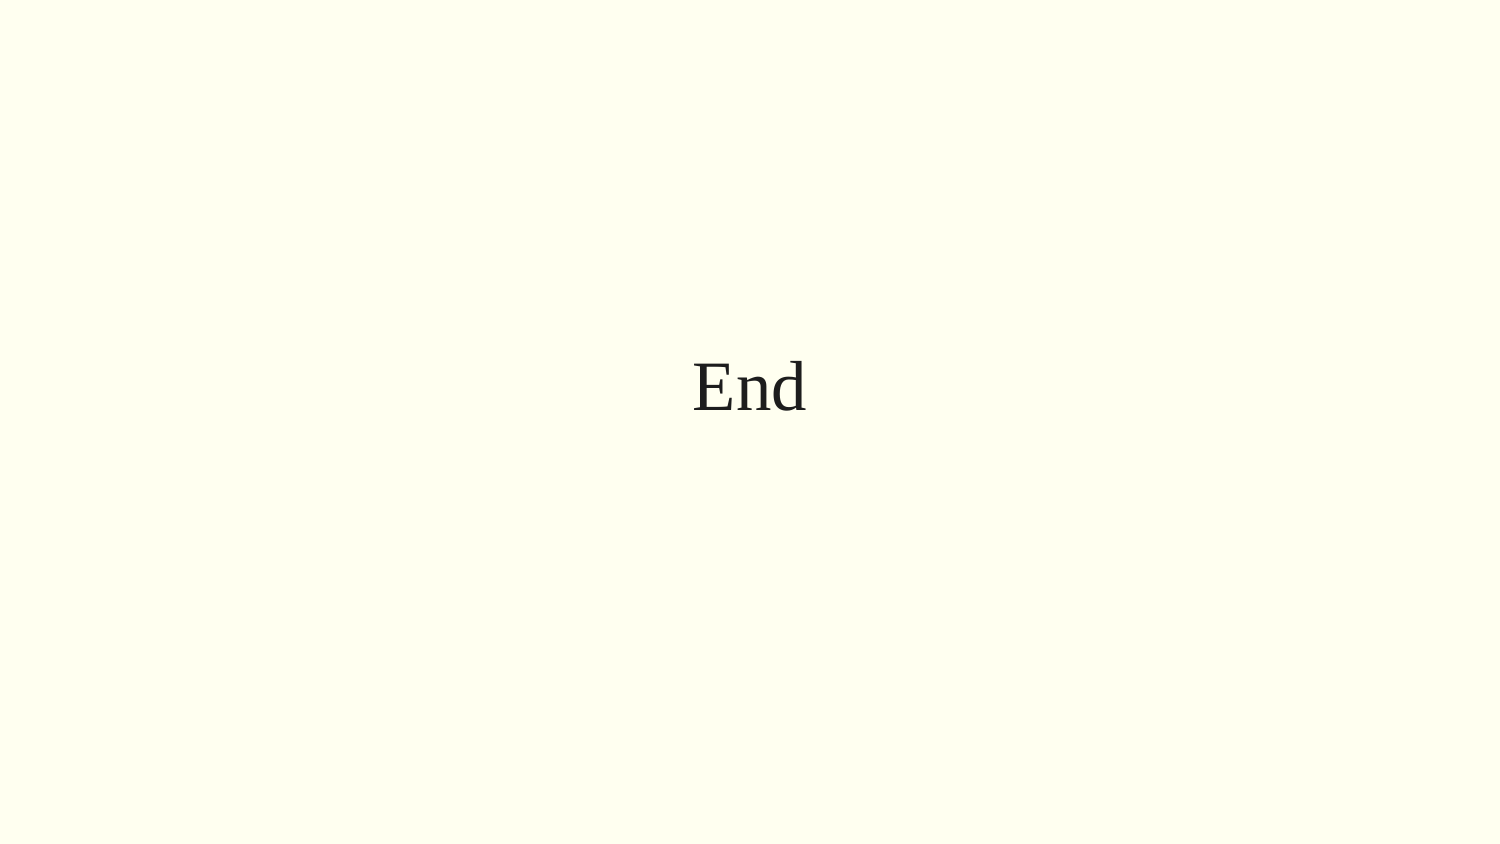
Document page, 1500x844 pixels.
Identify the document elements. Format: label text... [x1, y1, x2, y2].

text_box End [607, 324, 893, 431]
